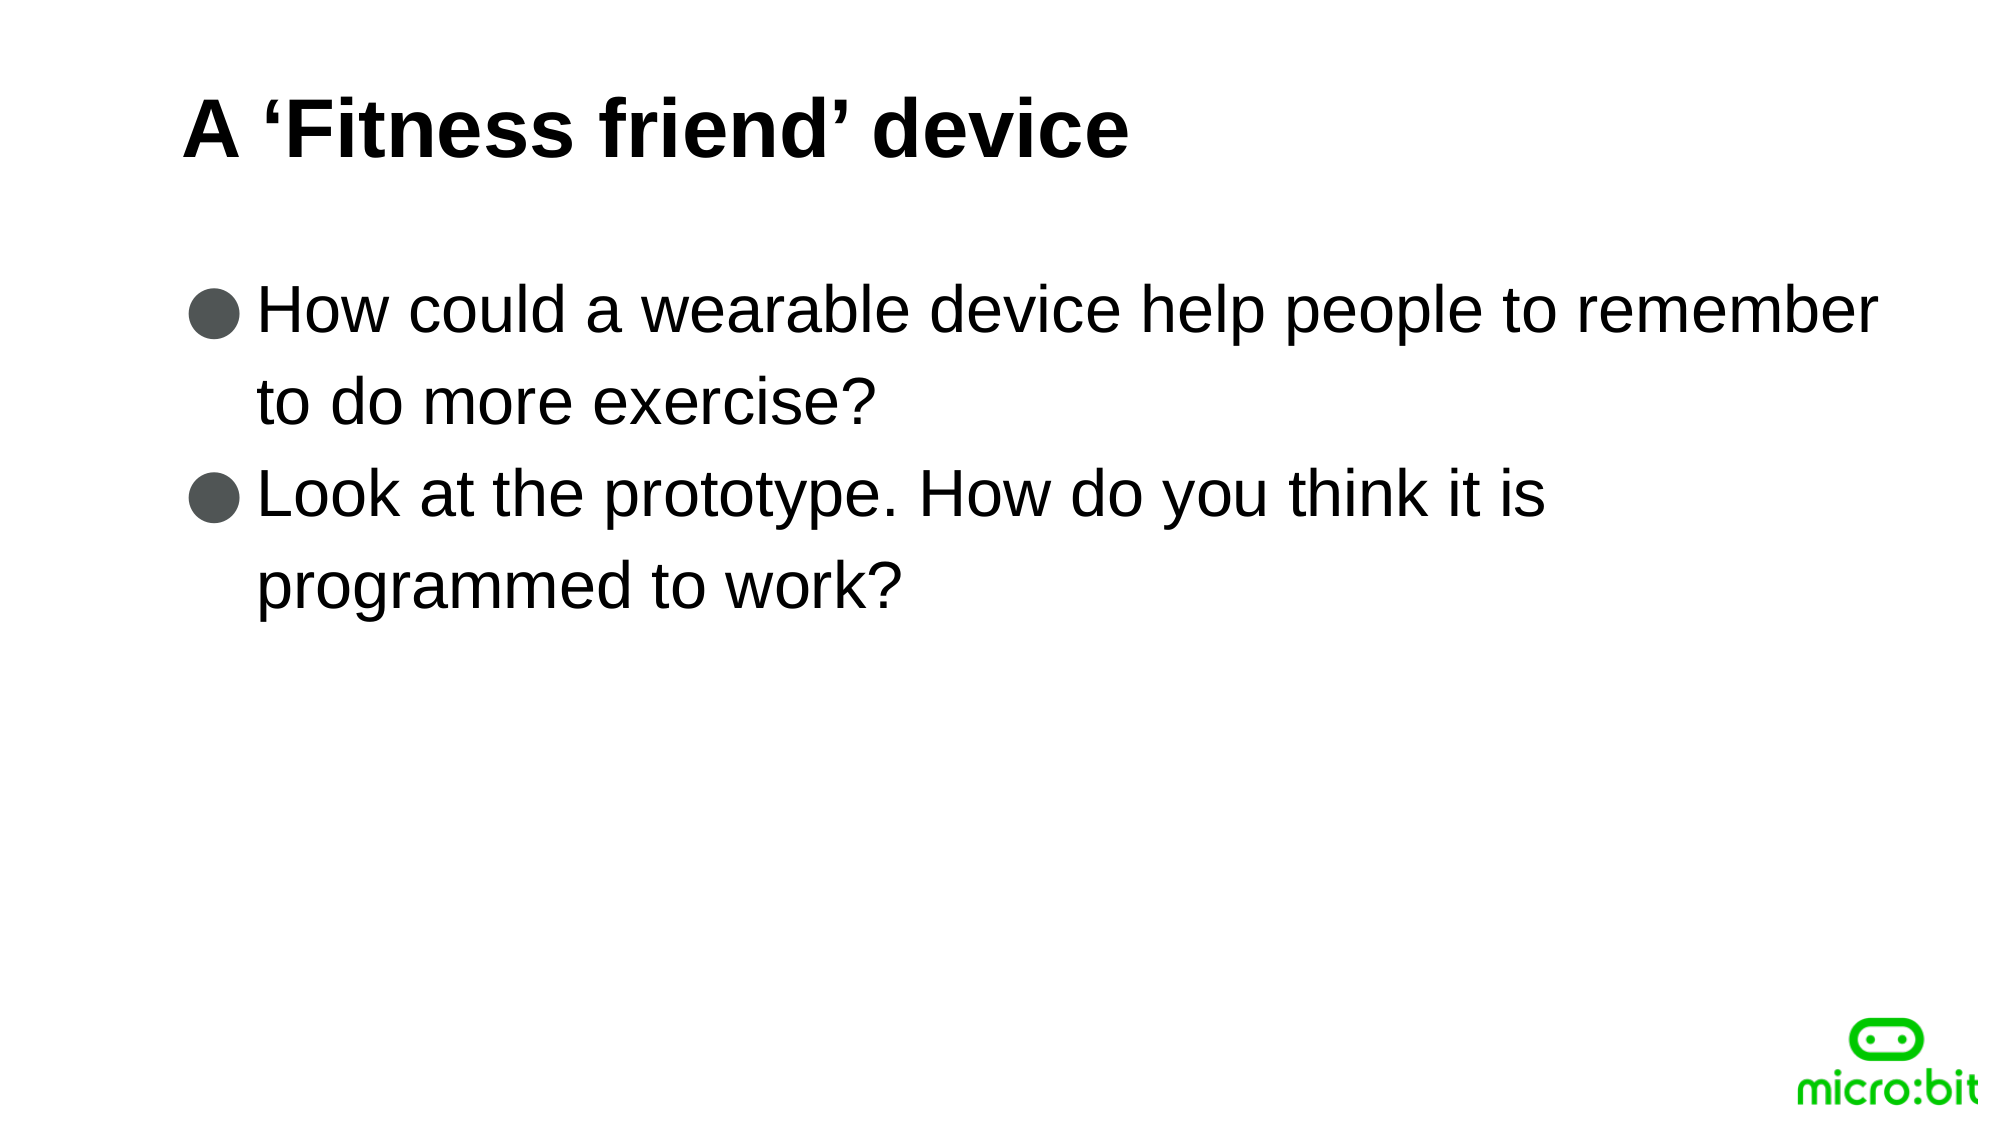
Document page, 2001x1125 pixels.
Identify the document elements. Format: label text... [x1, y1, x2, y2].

picture [1797, 1017, 1978, 1106]
text_box A ‘Fitness friend’ device How could a wearable device help people to remember to do more exercise? Look at the prototype. How do you think it is programmed to work? [166, 60, 1918, 884]
